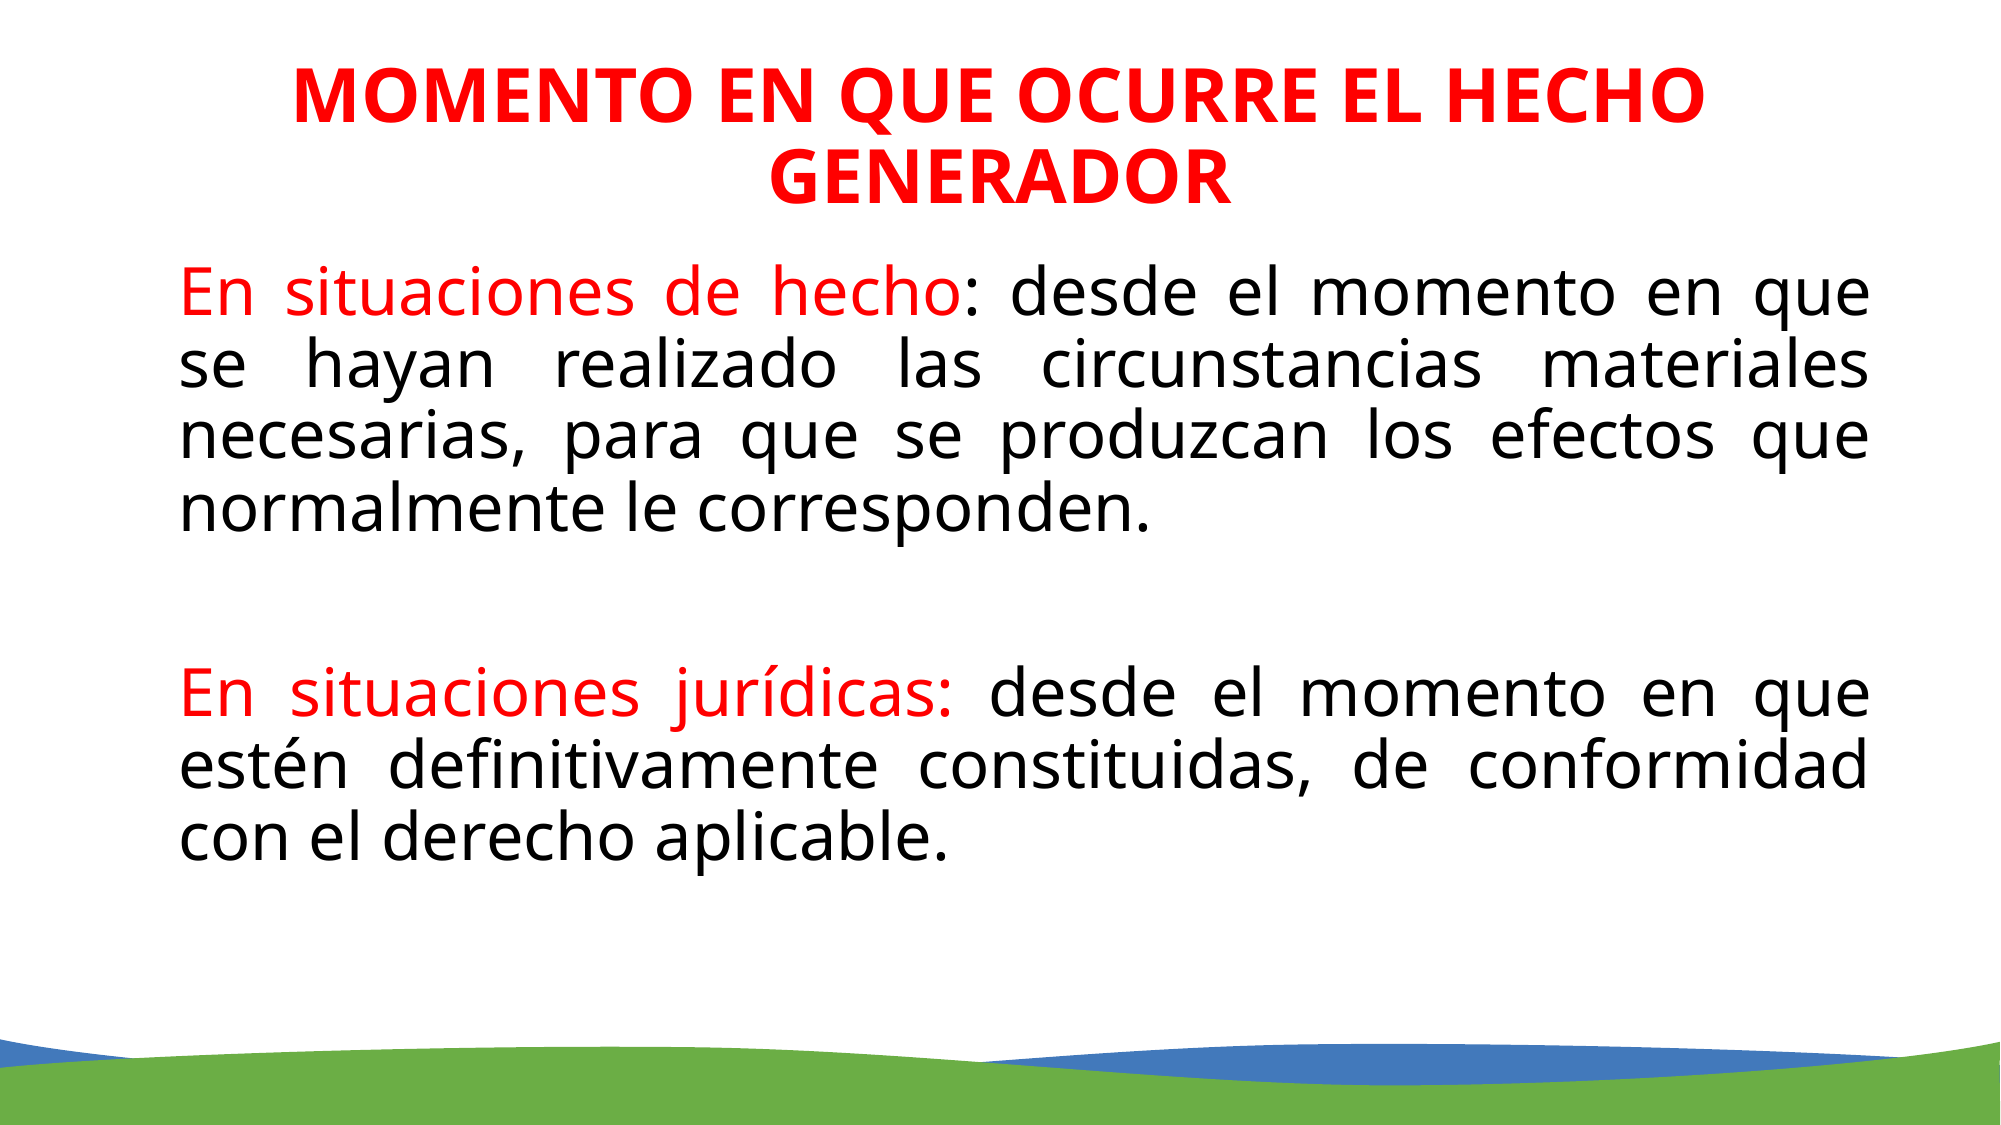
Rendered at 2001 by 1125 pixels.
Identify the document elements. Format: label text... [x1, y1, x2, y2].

list En situaciones de hecho: desde el momento en que se hayan realizado las circunstancias materiales necesarias, para que se produzcan los efectos que normalmente le corresponden. En situaciones jurídicas: desde el momento en que estén definitivamente constituidas, de conformidad con el derecho aplicable. [163, 250, 1889, 964]
title MOMENTO EN QUE OCURRE EL HECHO GENERADOR [137, 59, 1863, 218]
